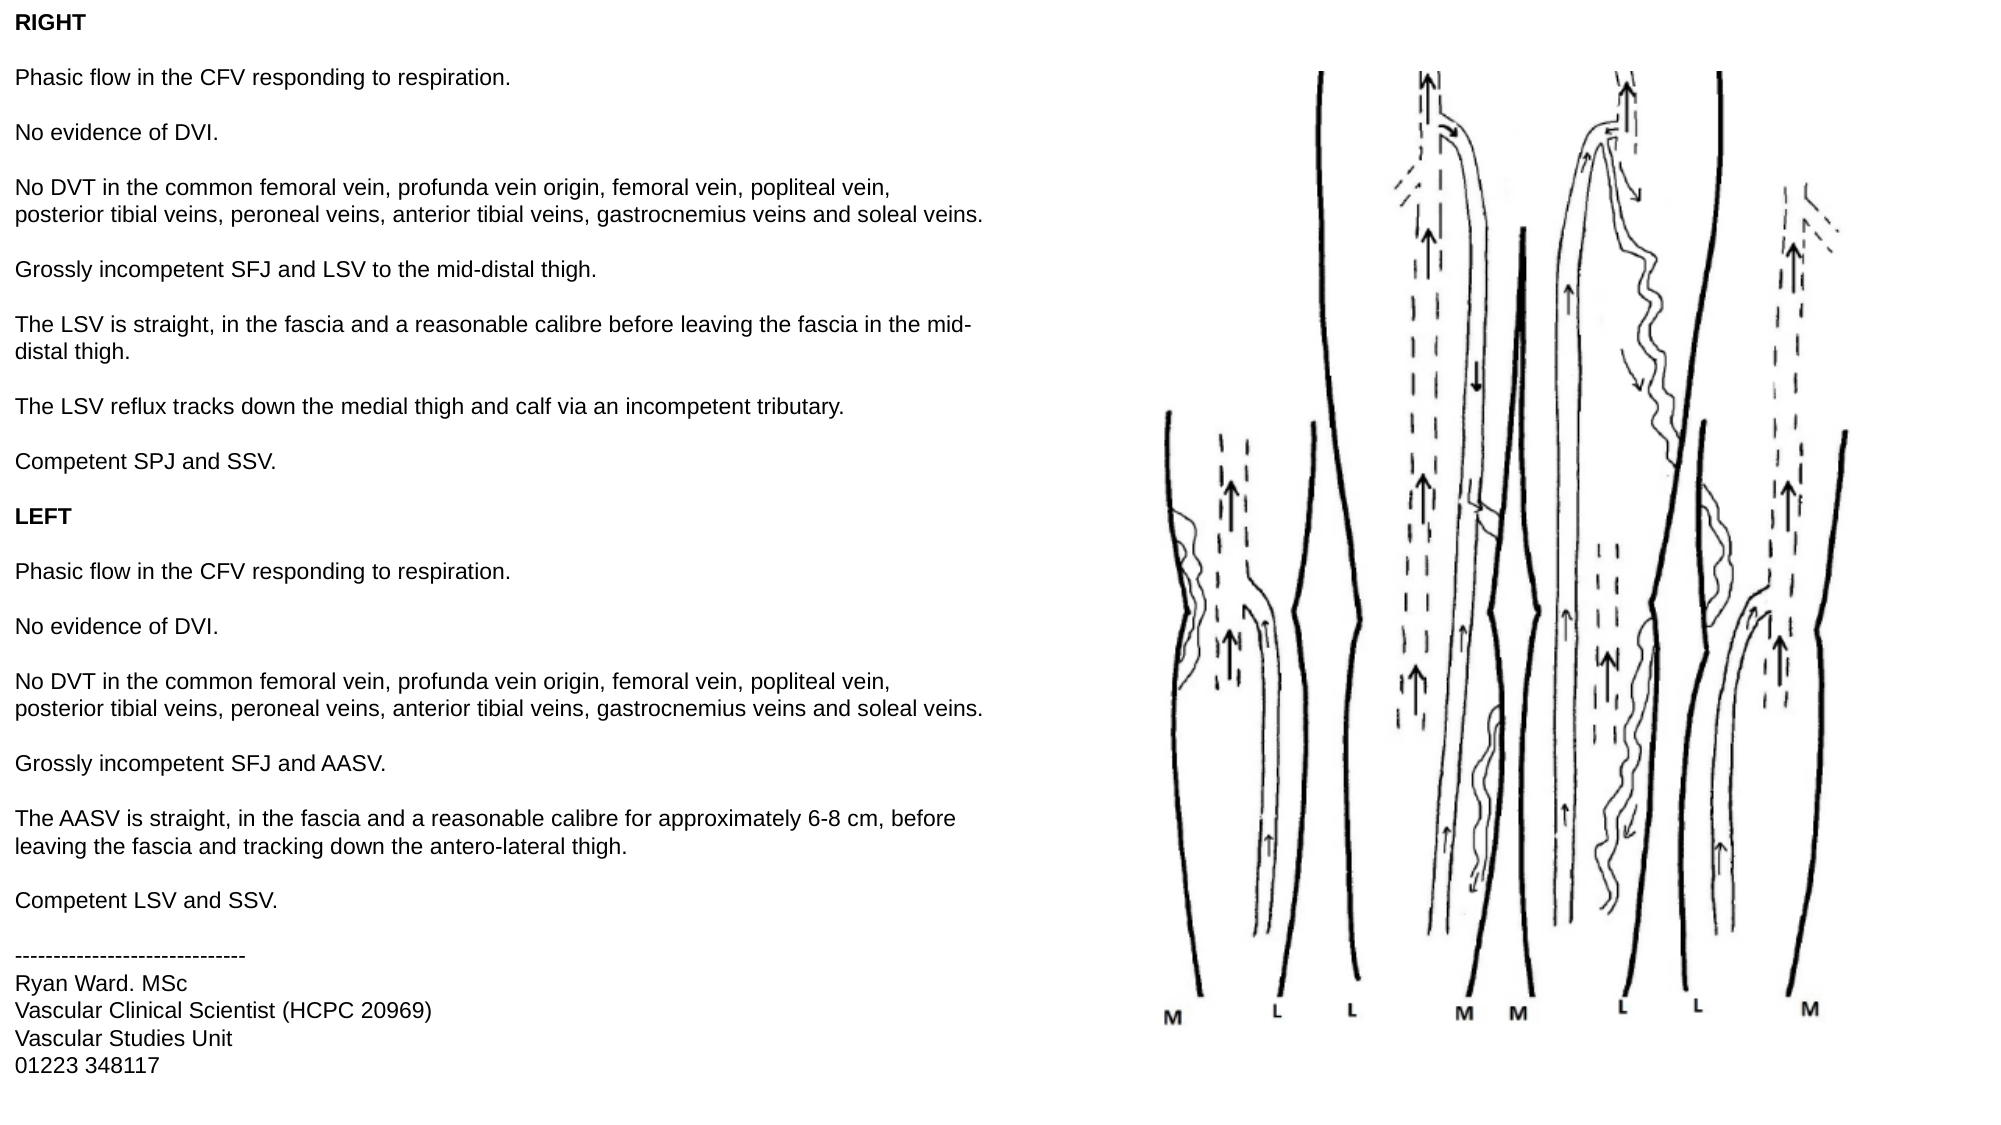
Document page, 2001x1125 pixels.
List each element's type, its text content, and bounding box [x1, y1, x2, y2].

text_box RIGHT Phasic flow in the CFV responding to respiration. No evidence of DVI. No DVT in the common femoral vein, profunda vein origin, femoral vein, popliteal vein, posterior tibial veins, peroneal veins, anterior tibial veins, gastrocnemius veins and soleal veins. Grossly incompetent SFJ and LSV to the mid-distal thigh. The LSV is straight, in the fascia and a reasonable calibre before leaving the fascia in the mid-distal thigh. The LSV reflux tracks down the medial thigh and calf via an incompetent tributary. Competent SPJ and SSV. LEFT Phasic flow in the CFV responding to respiration. No evidence of DVI. No DVT in the common femoral vein, profunda vein origin, femoral vein, popliteal vein, posterior tibial veins, peroneal veins, anterior tibial veins, gastrocnemius veins and soleal veins. Grossly incompetent SFJ and AASV. The AASV is straight, in the fascia and a reasonable calibre for approximately 6-8 cm, before leaving the fascia and tracking down the antero-lateral thigh. Competent LSV and SSV. ------------------------------ Ryan Ward. MSc Vascular Clinical Scientist (HCPC 20969) Vascular Studies Unit 01223 348117 [0, 0, 1000, 1086]
picture [1160, 71, 1851, 1027]
